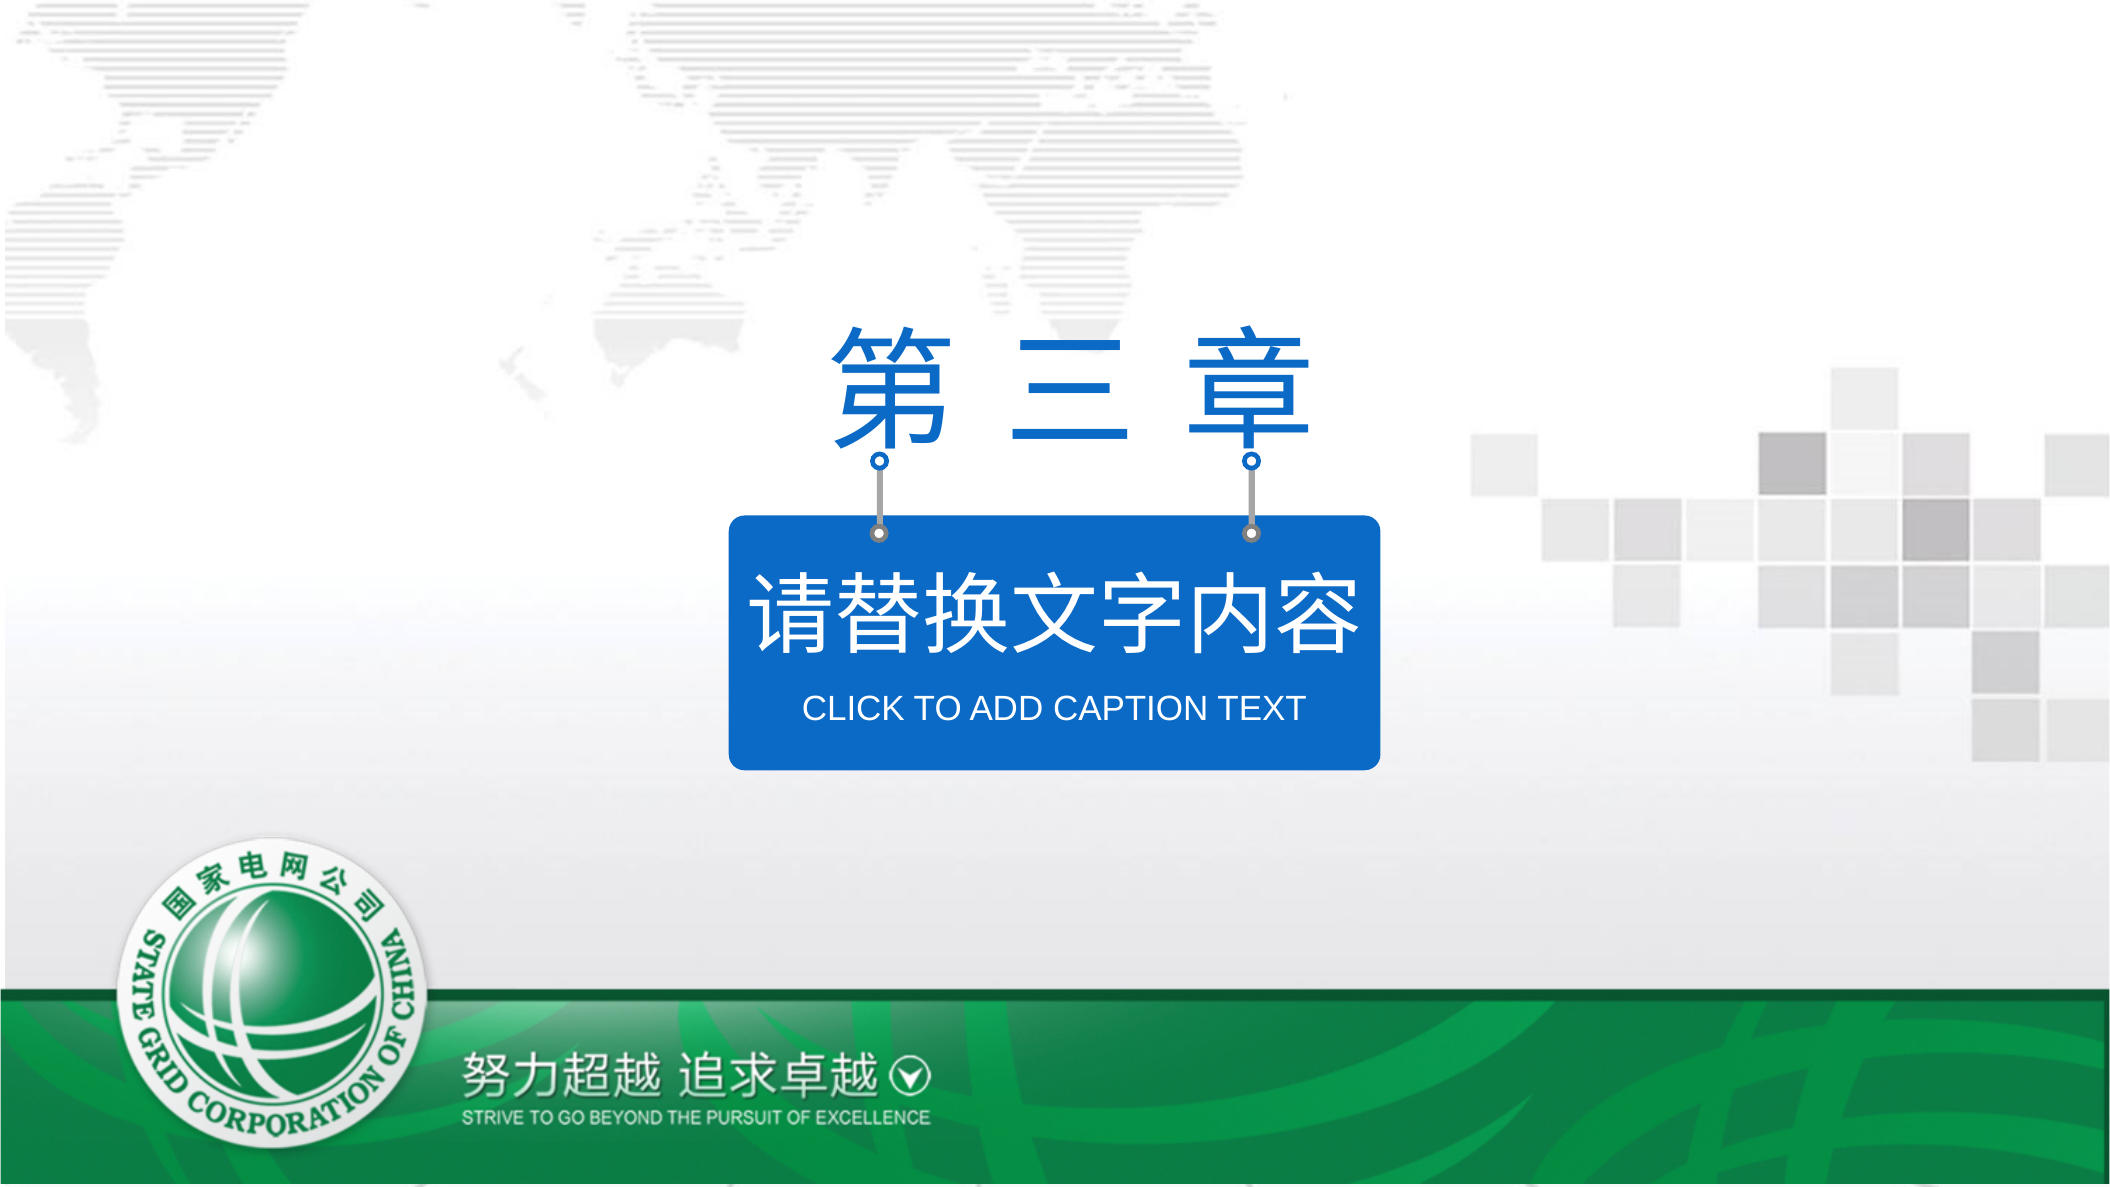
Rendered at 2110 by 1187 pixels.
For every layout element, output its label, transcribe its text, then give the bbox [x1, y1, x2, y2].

text_box [1244, 453, 1259, 469]
text_box 请替换文字内容 [705, 558, 1404, 677]
text_box [876, 468, 883, 526]
text_box [728, 515, 1381, 558]
text_box [1244, 526, 1259, 541]
text_box 第 三 章 [798, 299, 1343, 466]
text_box [871, 526, 887, 541]
text_box [872, 453, 887, 469]
picture [0, 0, 2110, 1187]
text_box [1248, 468, 1255, 526]
text_box [728, 740, 1381, 771]
text_box CLICK TO ADD CAPTION TEXT [705, 678, 1404, 740]
